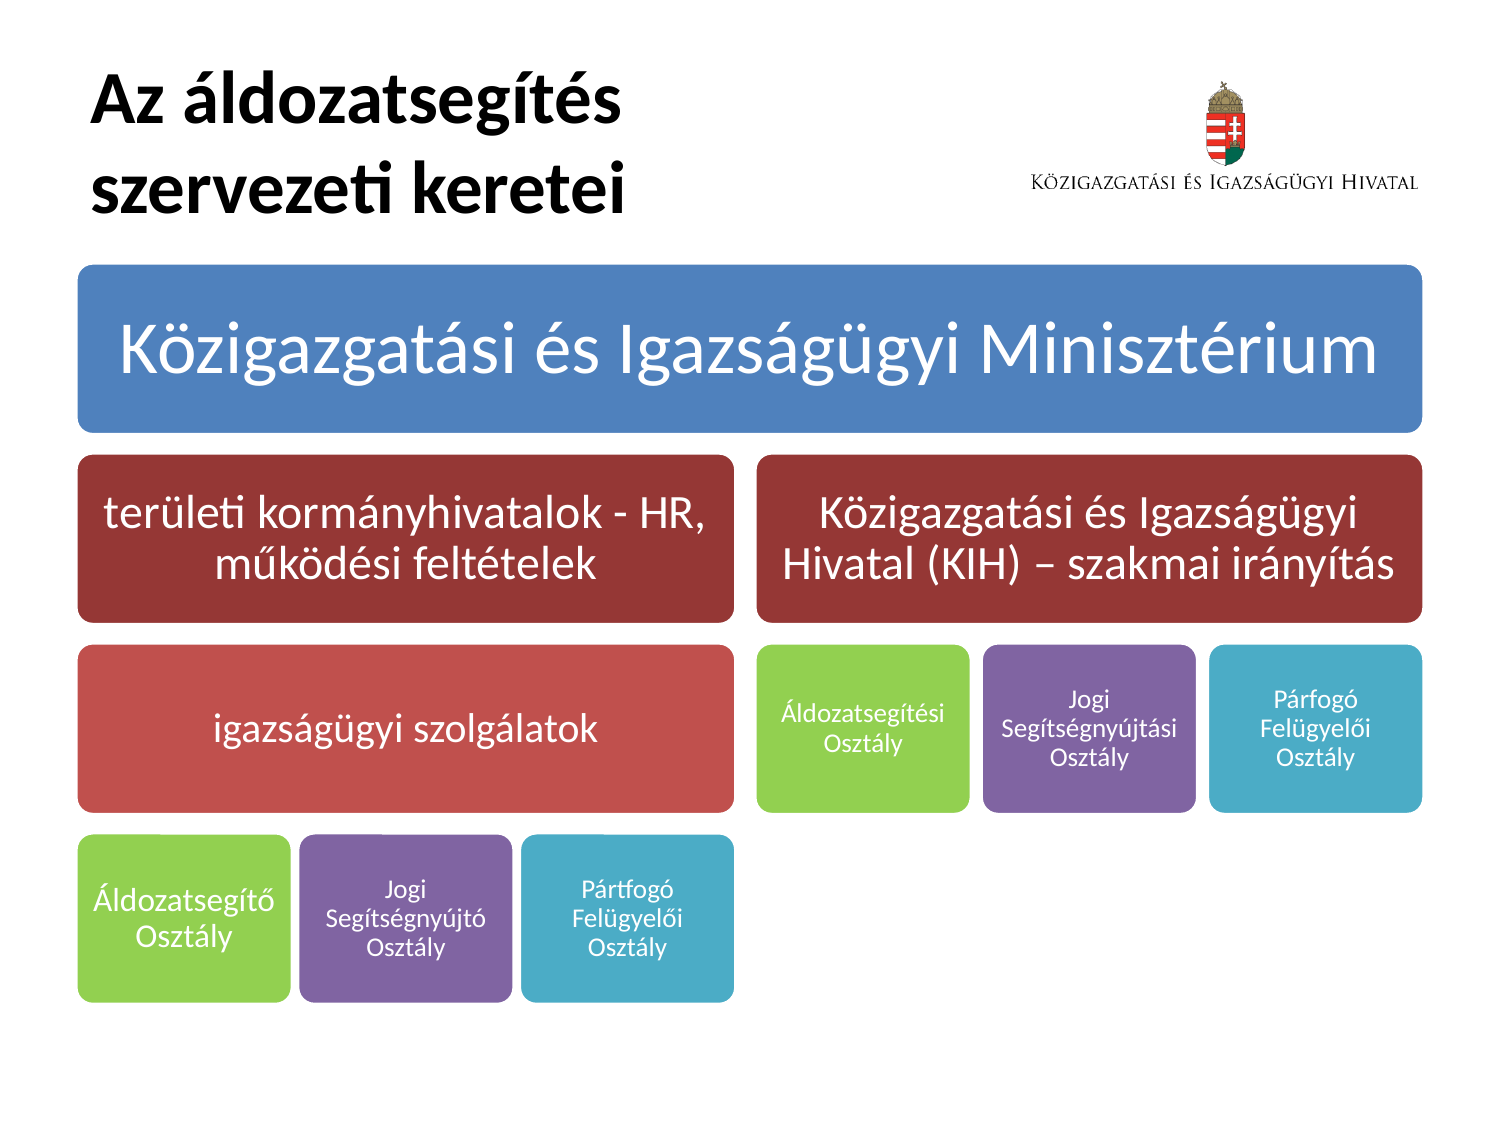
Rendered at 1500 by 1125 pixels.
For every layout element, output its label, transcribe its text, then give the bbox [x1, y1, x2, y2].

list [74, 262, 1426, 1006]
title Az áldozatsegítés szervezeti keretei [75, 45, 1425, 233]
picture [1031, 81, 1418, 189]
